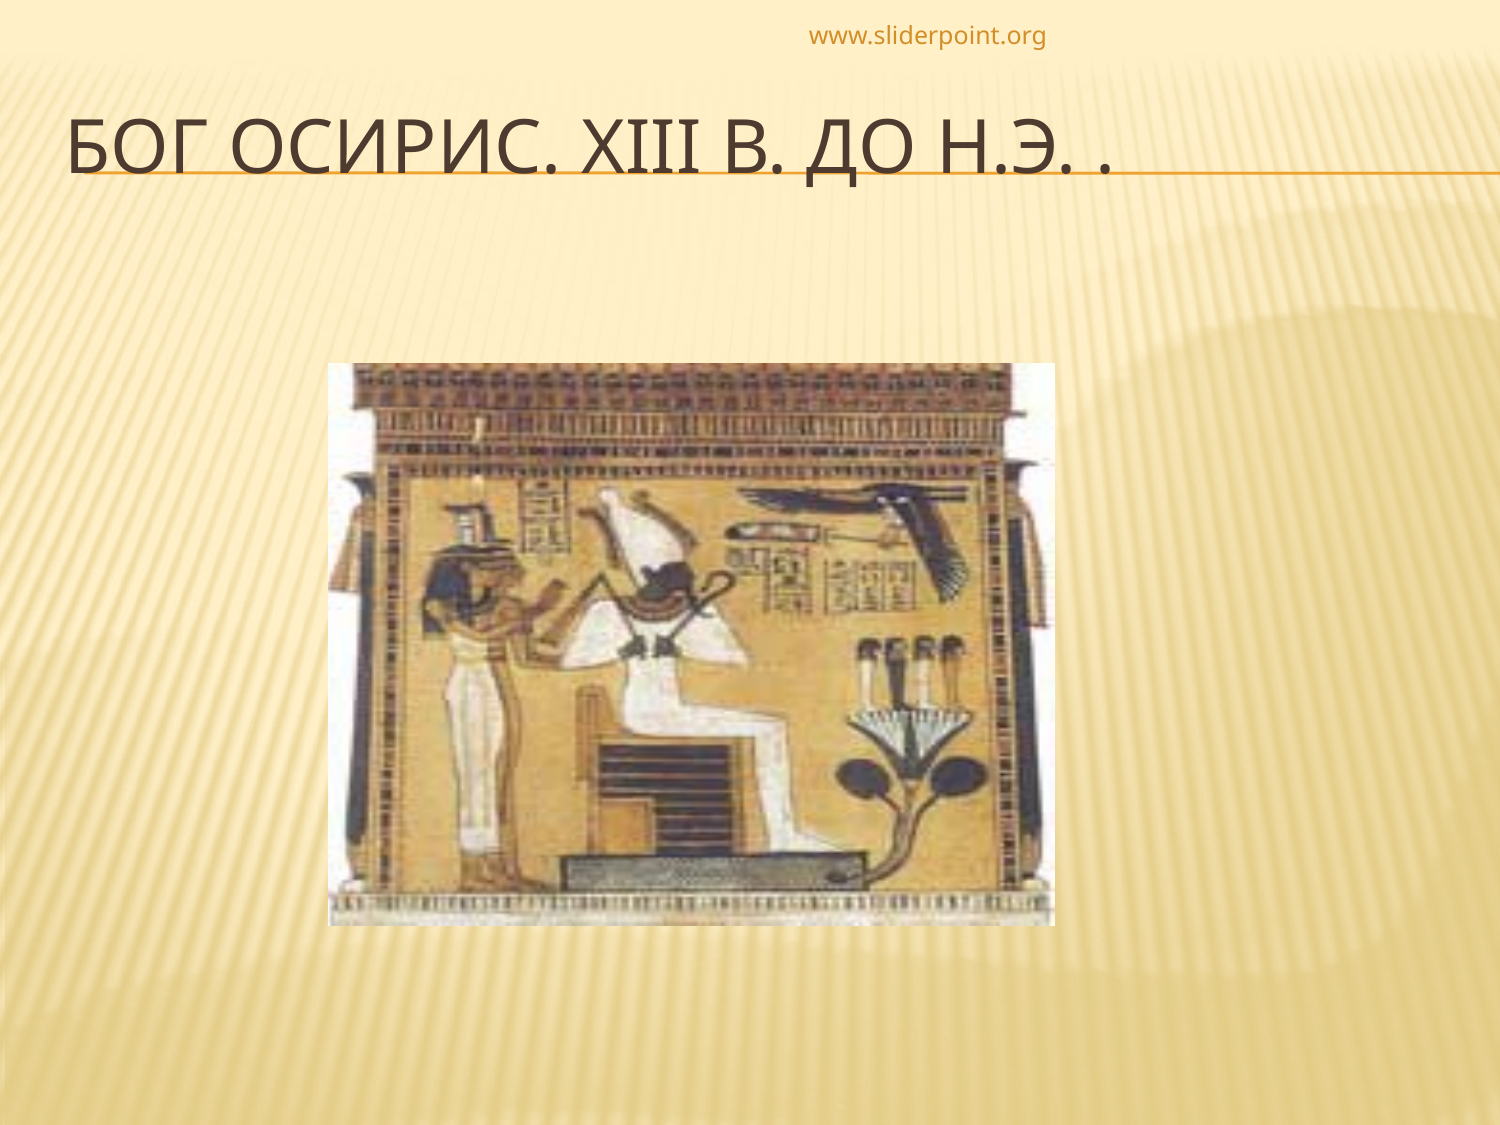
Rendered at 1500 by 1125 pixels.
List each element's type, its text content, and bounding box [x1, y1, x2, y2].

footer www.sliderpoint.org [587, 12, 1063, 60]
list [327, 362, 1055, 927]
title Бог Осирис. XIII в. до н.э. . [50, 75, 1475, 213]
